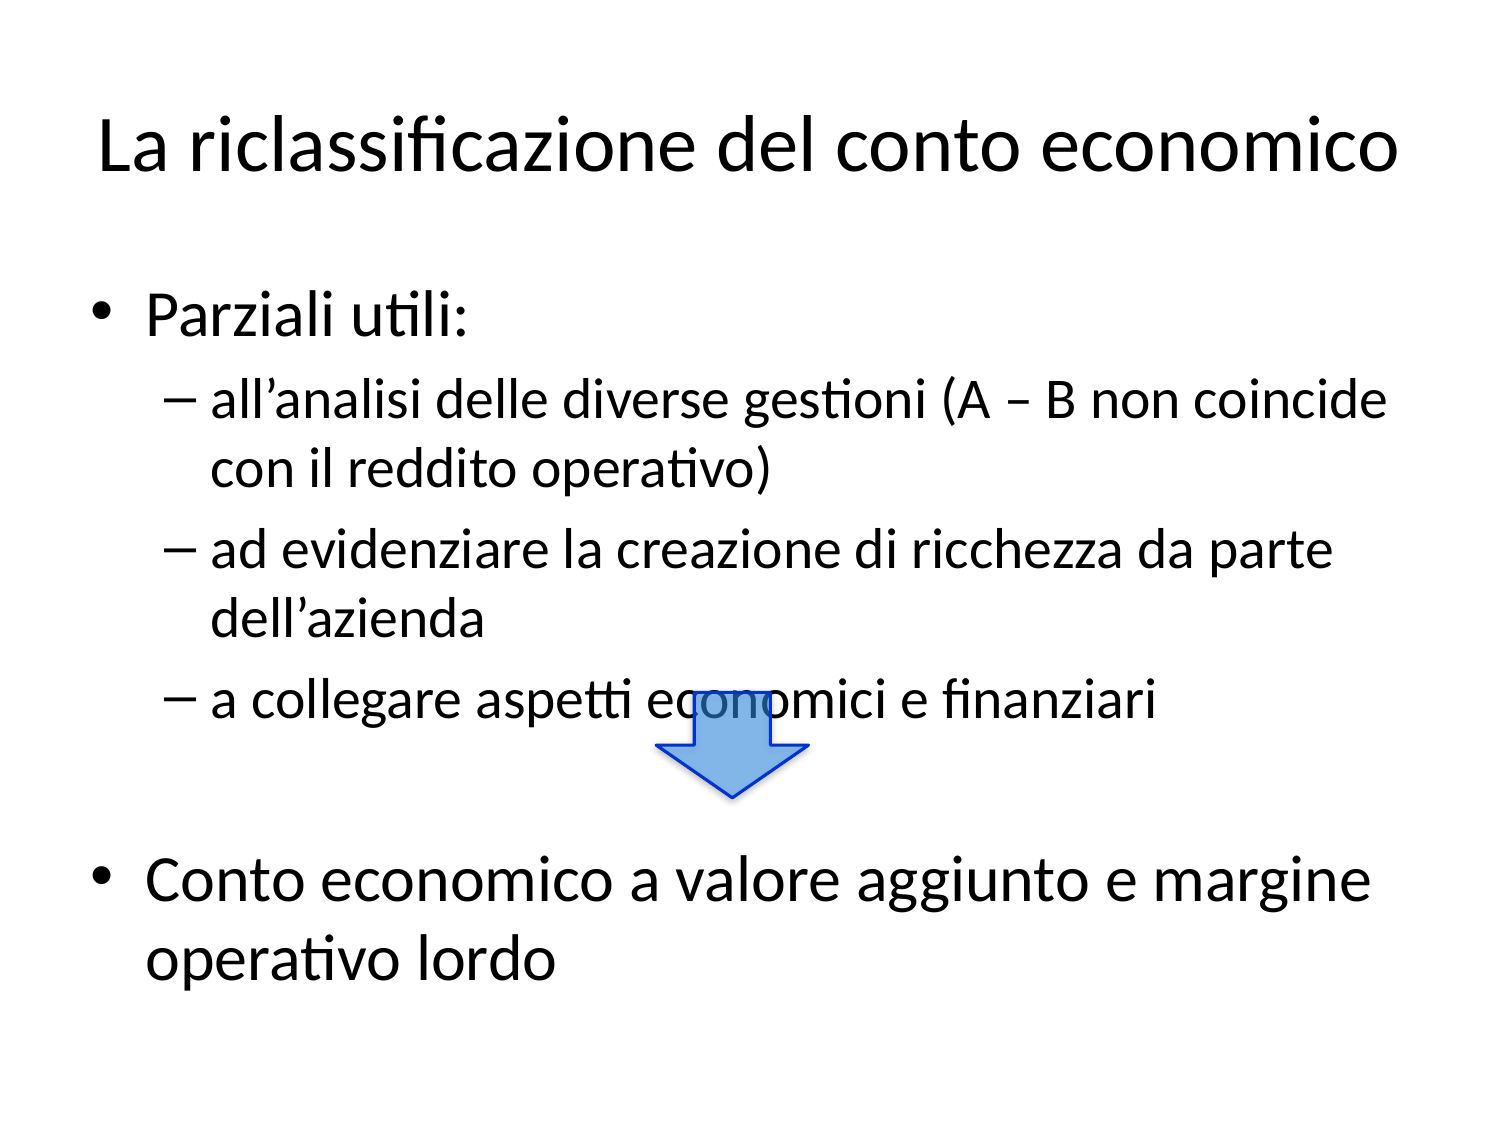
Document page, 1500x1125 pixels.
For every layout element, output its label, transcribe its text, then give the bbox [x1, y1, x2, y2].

text_box [655, 691, 810, 799]
list Parziali utili: all’analisi delle diverse gestioni (A – B non coincide con il reddito operativo) ad evidenziare la creazione di ricchezza da parte dell’azienda a collegare aspetti economici e finanziari Conto economico a valore aggiunto e margine operativo lordo [75, 262, 1425, 1005]
title La riclassificazione del conto economico [75, 45, 1425, 233]
